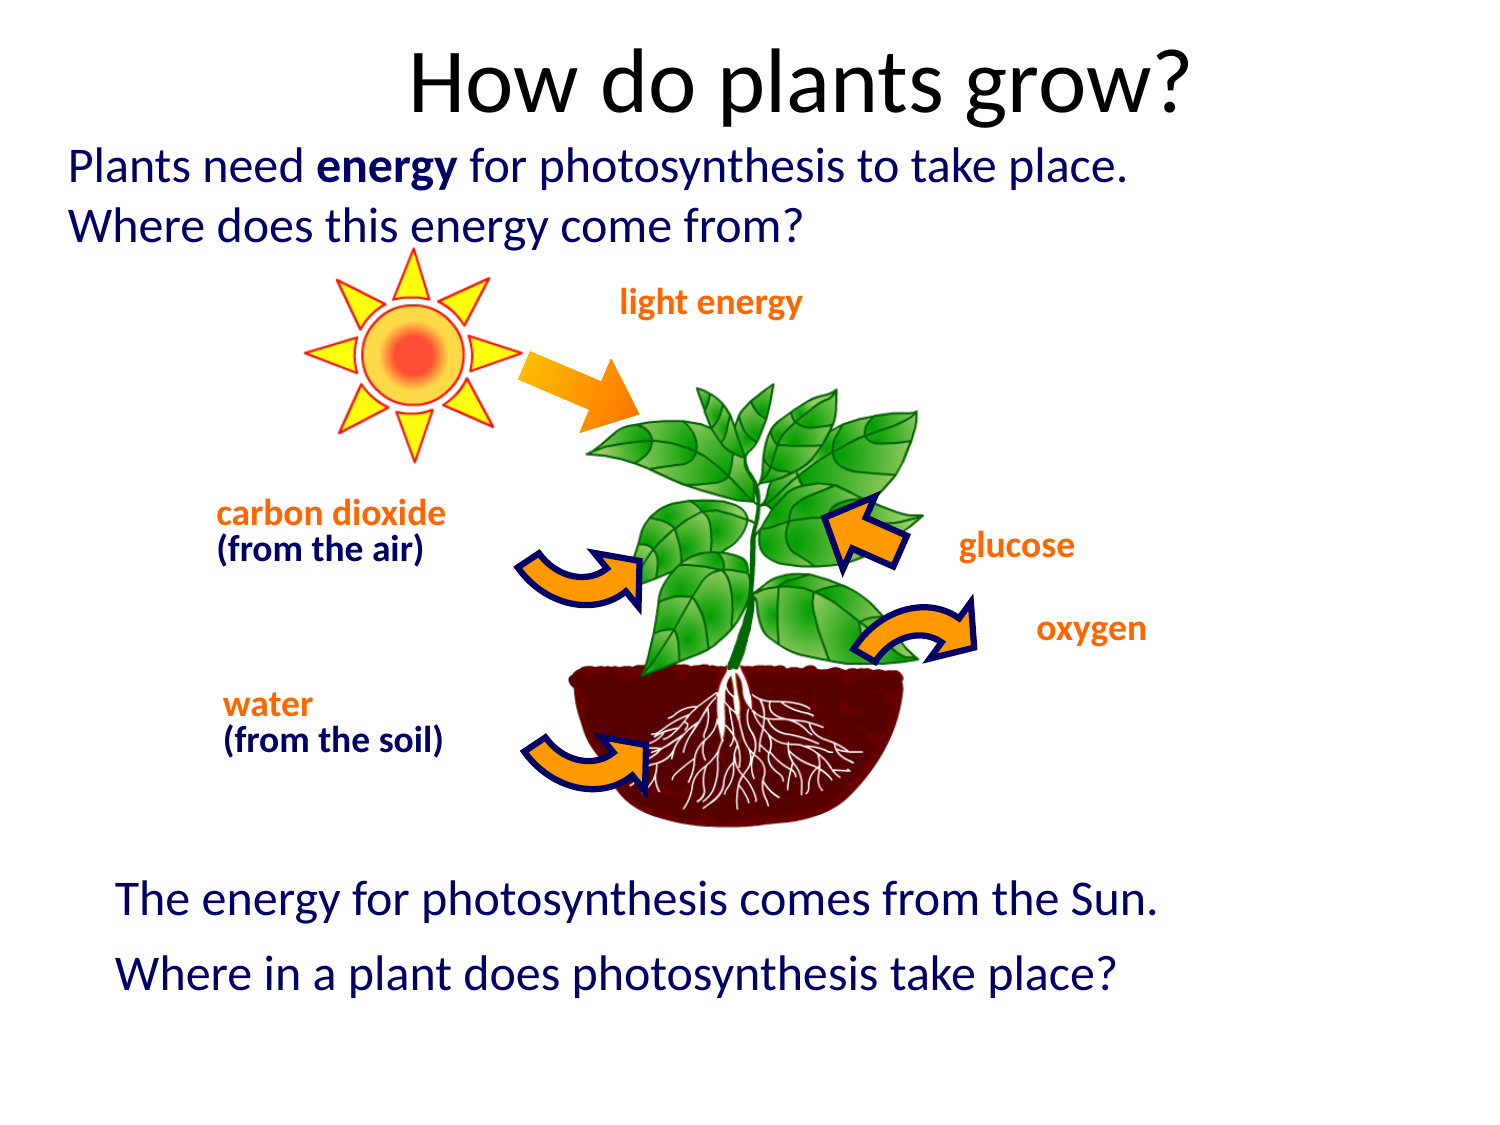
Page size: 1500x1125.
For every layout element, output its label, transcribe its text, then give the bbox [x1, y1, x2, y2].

text_box [524, 737, 545, 773]
text_box The energy for photosynthesis comes from the Sun. Where in a plant does photosynthesis take place? [100, 857, 1488, 1008]
text_box Plants need energy for photosynthesis to take place. Where does this energy come from? [53, 125, 1441, 261]
text_box glucose [955, 512, 1091, 573]
picture [300, 243, 526, 468]
text_box light energy [604, 278, 819, 330]
text_box [530, 351, 551, 391]
title How do plants grow? [64, 0, 1415, 125]
text_box [955, 602, 975, 653]
text_box oxygen [1021, 595, 1163, 656]
text_box water (from the soil) [208, 680, 460, 767]
text_box [517, 553, 545, 594]
picture [550, 361, 950, 835]
text_box carbon dioxide (from the air) [201, 489, 470, 577]
